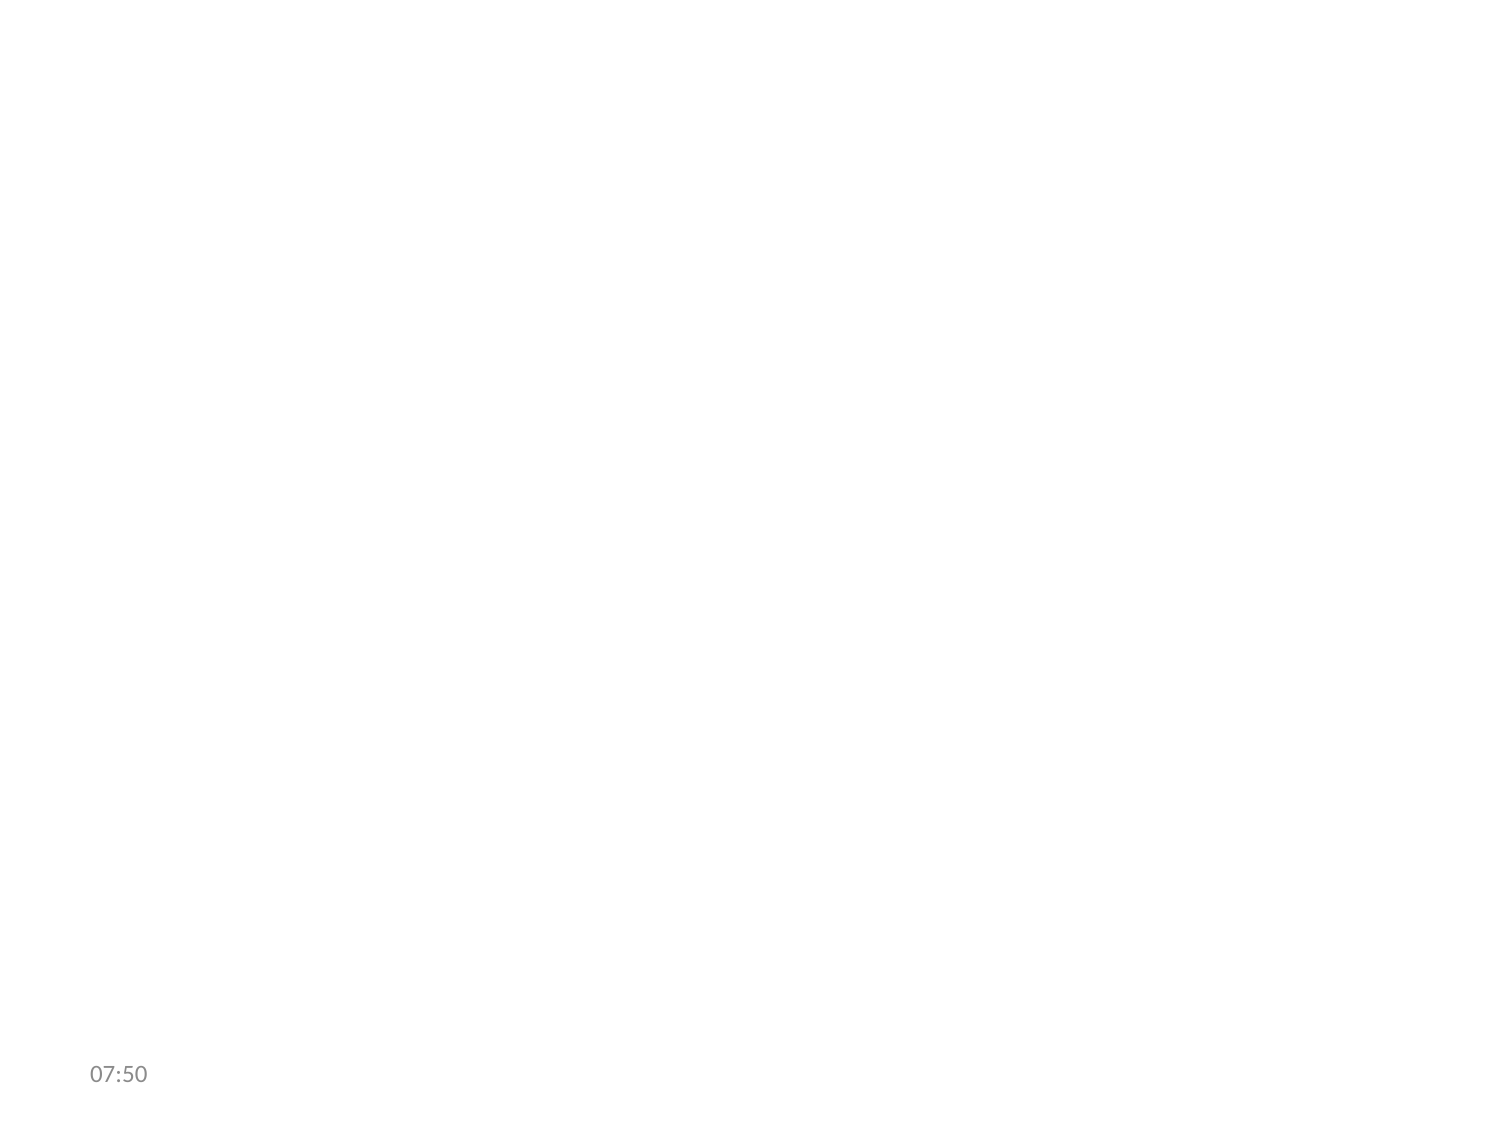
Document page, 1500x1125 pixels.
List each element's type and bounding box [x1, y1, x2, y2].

slide_number [75, 1042, 425, 1103]
